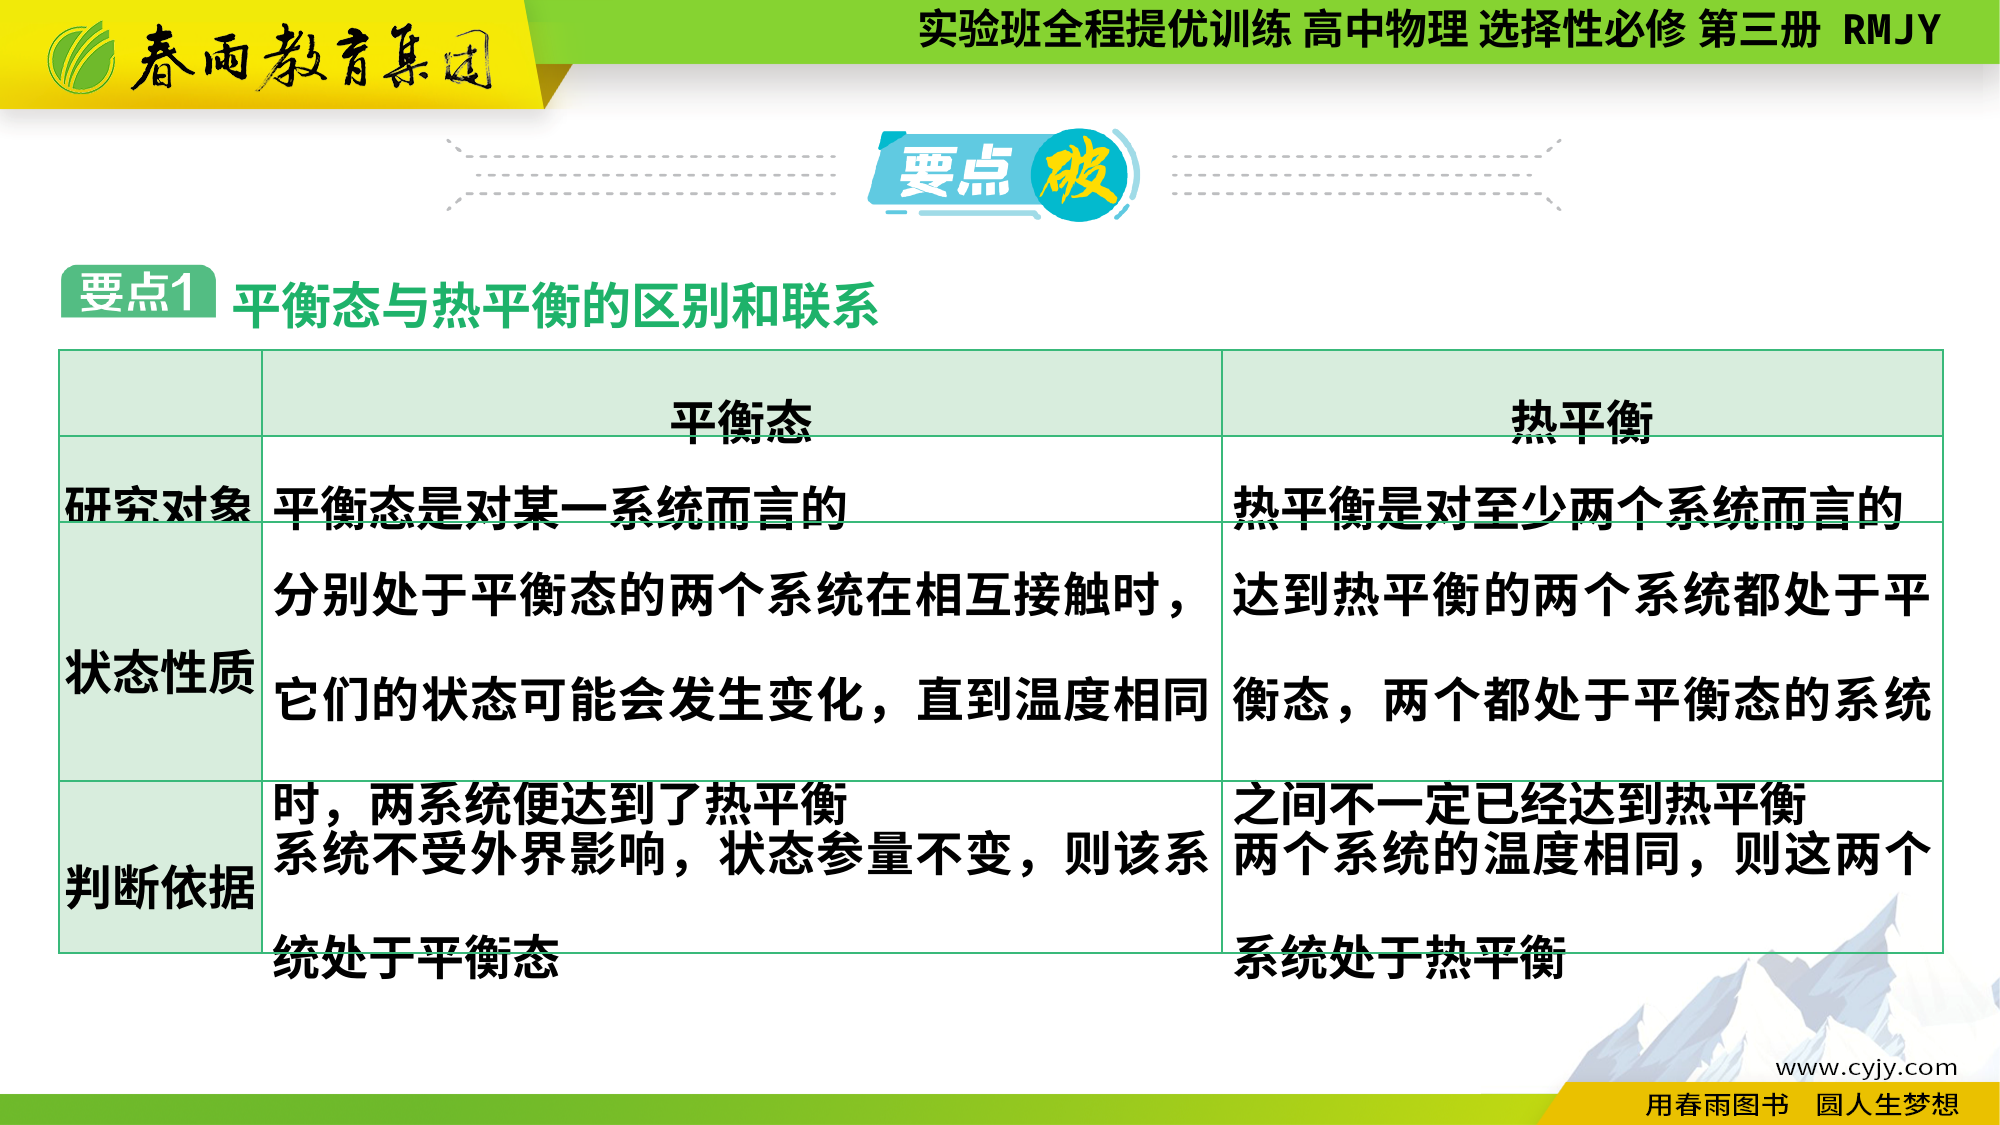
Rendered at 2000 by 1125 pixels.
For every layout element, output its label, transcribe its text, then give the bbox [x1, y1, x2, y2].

table_cell 判断依据 [60, 782, 261, 952]
table_cell 达到热平衡的两个系统都处于平衡态，两个都处于平衡态的系统之间不一定已经达到热平衡 [1223, 523, 1942, 780]
table_header 平衡态 [263, 351, 1221, 435]
picture [0, 0, 2000, 1125]
table_cell 热平衡是对至少两个系统而言的 [1223, 437, 1942, 521]
text_box 平衡态与热平衡的区别和联系 [216, 237, 1944, 343]
table_cell 两个系统的温度相同，则这两个系统处于热平衡 [1223, 782, 1942, 952]
table_header 热平衡 [1223, 351, 1942, 435]
table_cell 状态性质 [60, 523, 261, 780]
table_cell 研究对象 [60, 437, 261, 521]
table_header [60, 351, 261, 435]
table_cell 系统不受外界影响，状态参量不变，则该系统处于平衡态 [263, 782, 1221, 952]
table_cell 平衡态是对某一系统而言的 [263, 437, 1221, 521]
table_cell 分别处于平衡态的两个系统在相互接触时，它们的状态可能会发生变化，直到温度相同时，两系统便达到了热平衡 [263, 523, 1221, 780]
